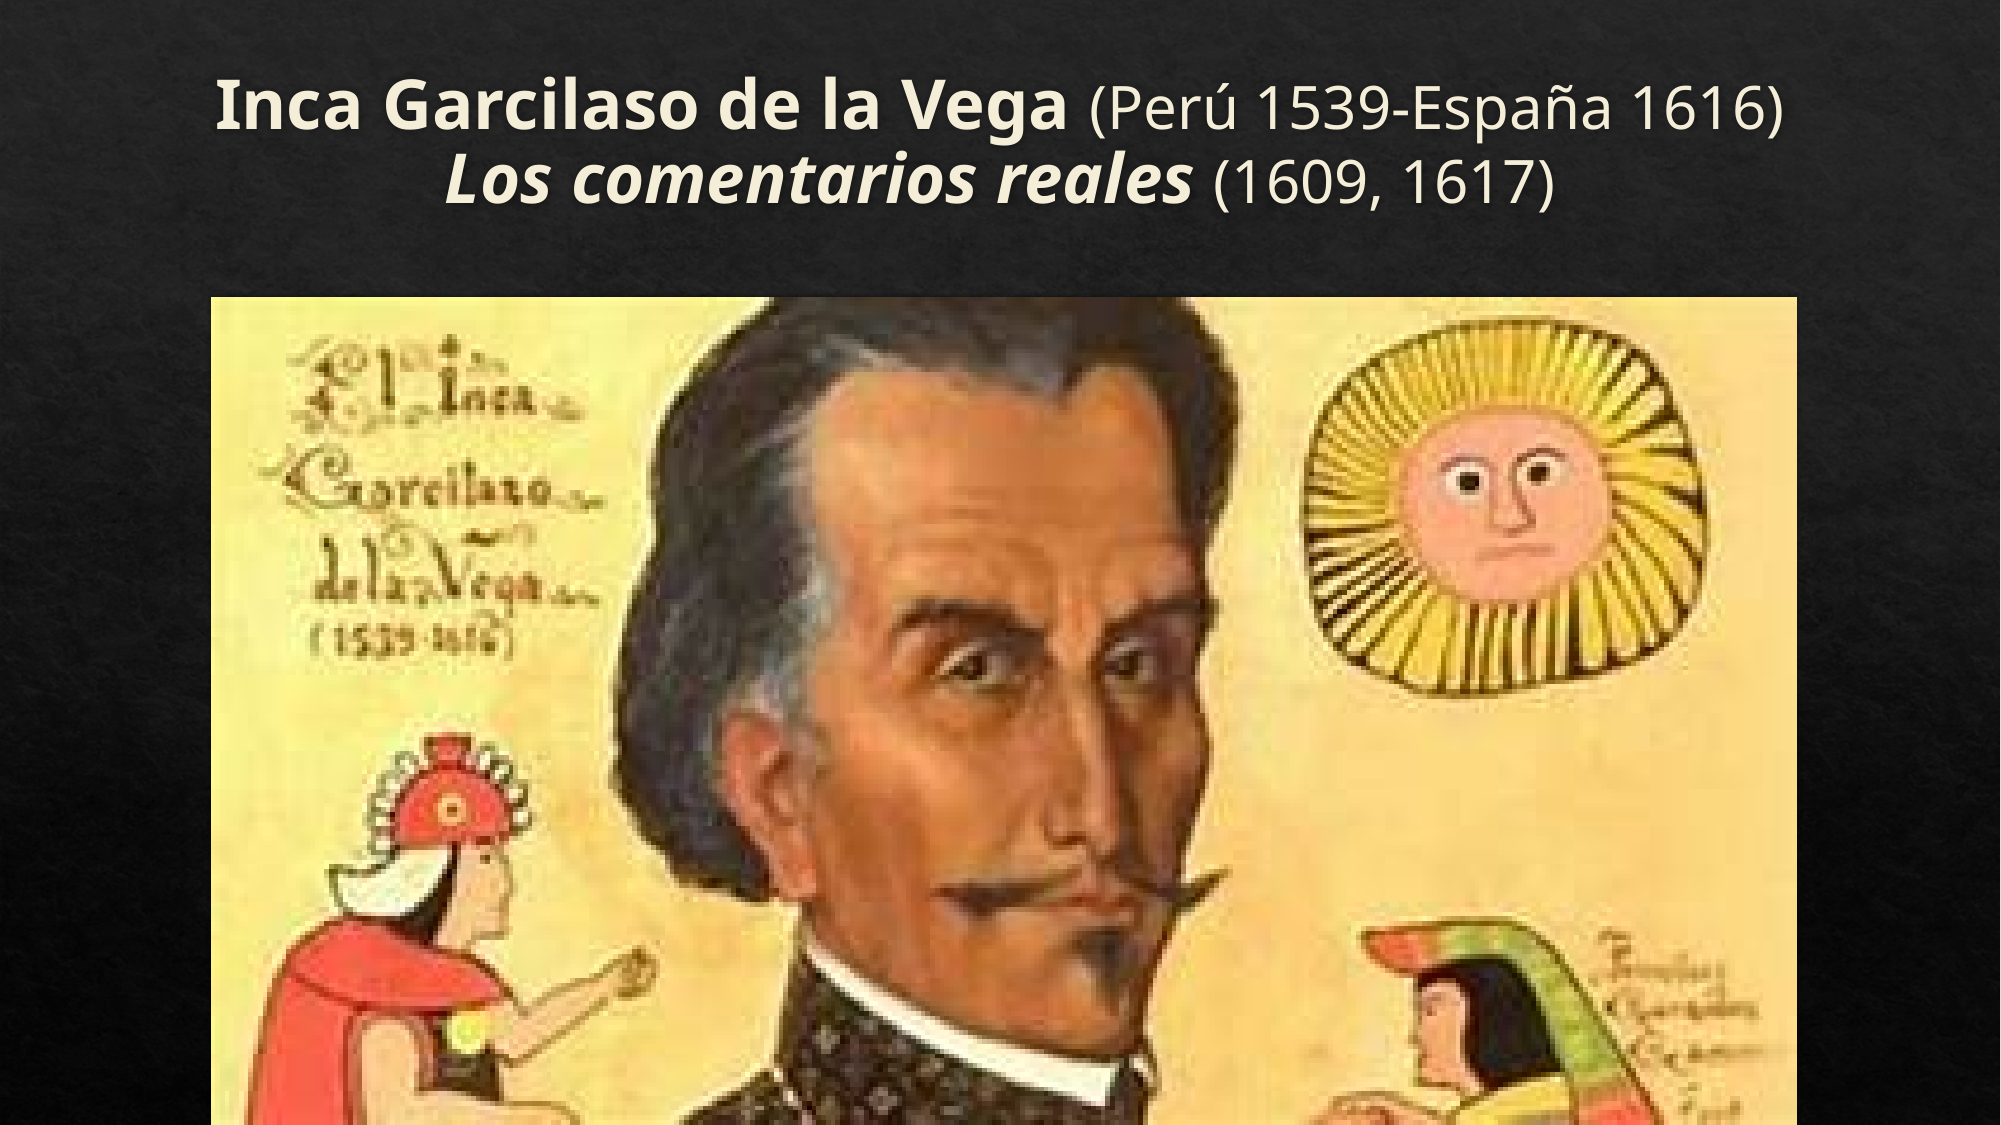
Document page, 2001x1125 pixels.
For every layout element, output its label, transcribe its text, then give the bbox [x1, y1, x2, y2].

title Inca Garcilaso de la Vega (Perú 1539-España 1616) Los comentarios reales (1609, 1617) [150, 40, 1850, 248]
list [211, 296, 1797, 1125]
